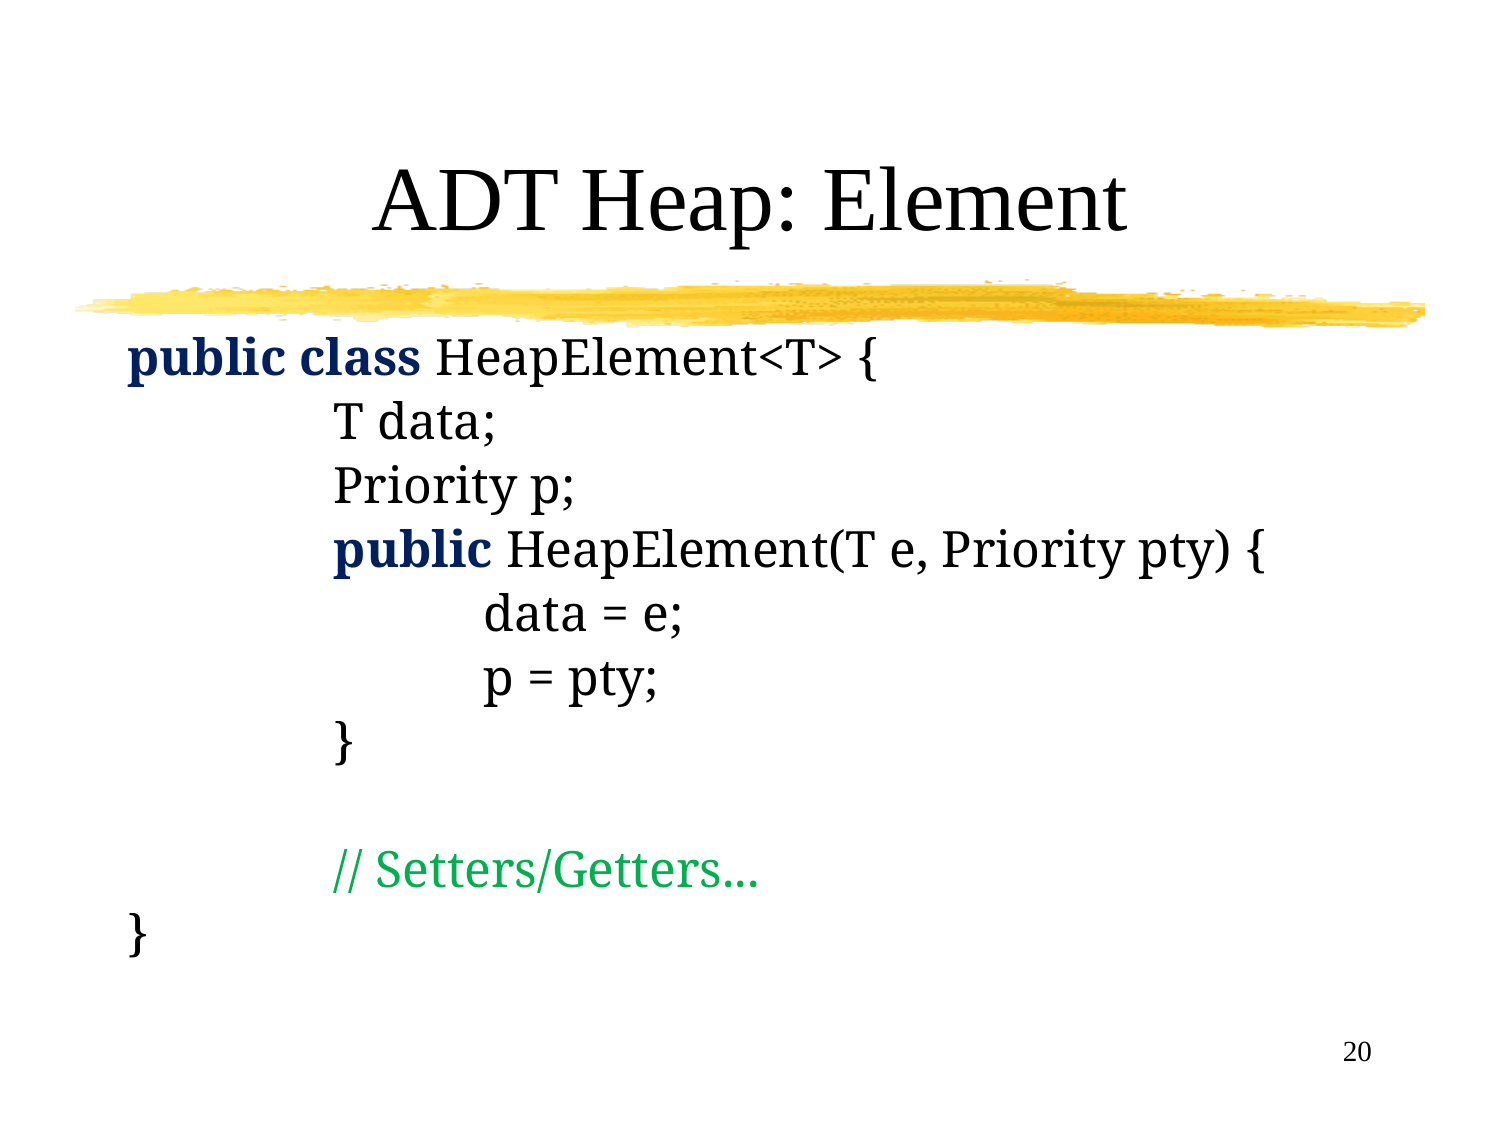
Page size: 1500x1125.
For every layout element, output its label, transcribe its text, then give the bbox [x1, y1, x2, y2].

title ADT Heap: Element [112, 99, 1388, 288]
list public class HeapElement<T> { T data; Priority p; public HeapElement(T e, Priority pty) { data = e; p = pty; } // Setters/Getters... } [112, 324, 1388, 1001]
picture [75, 274, 1425, 338]
slide_number 20 [1074, 1024, 1388, 1101]
